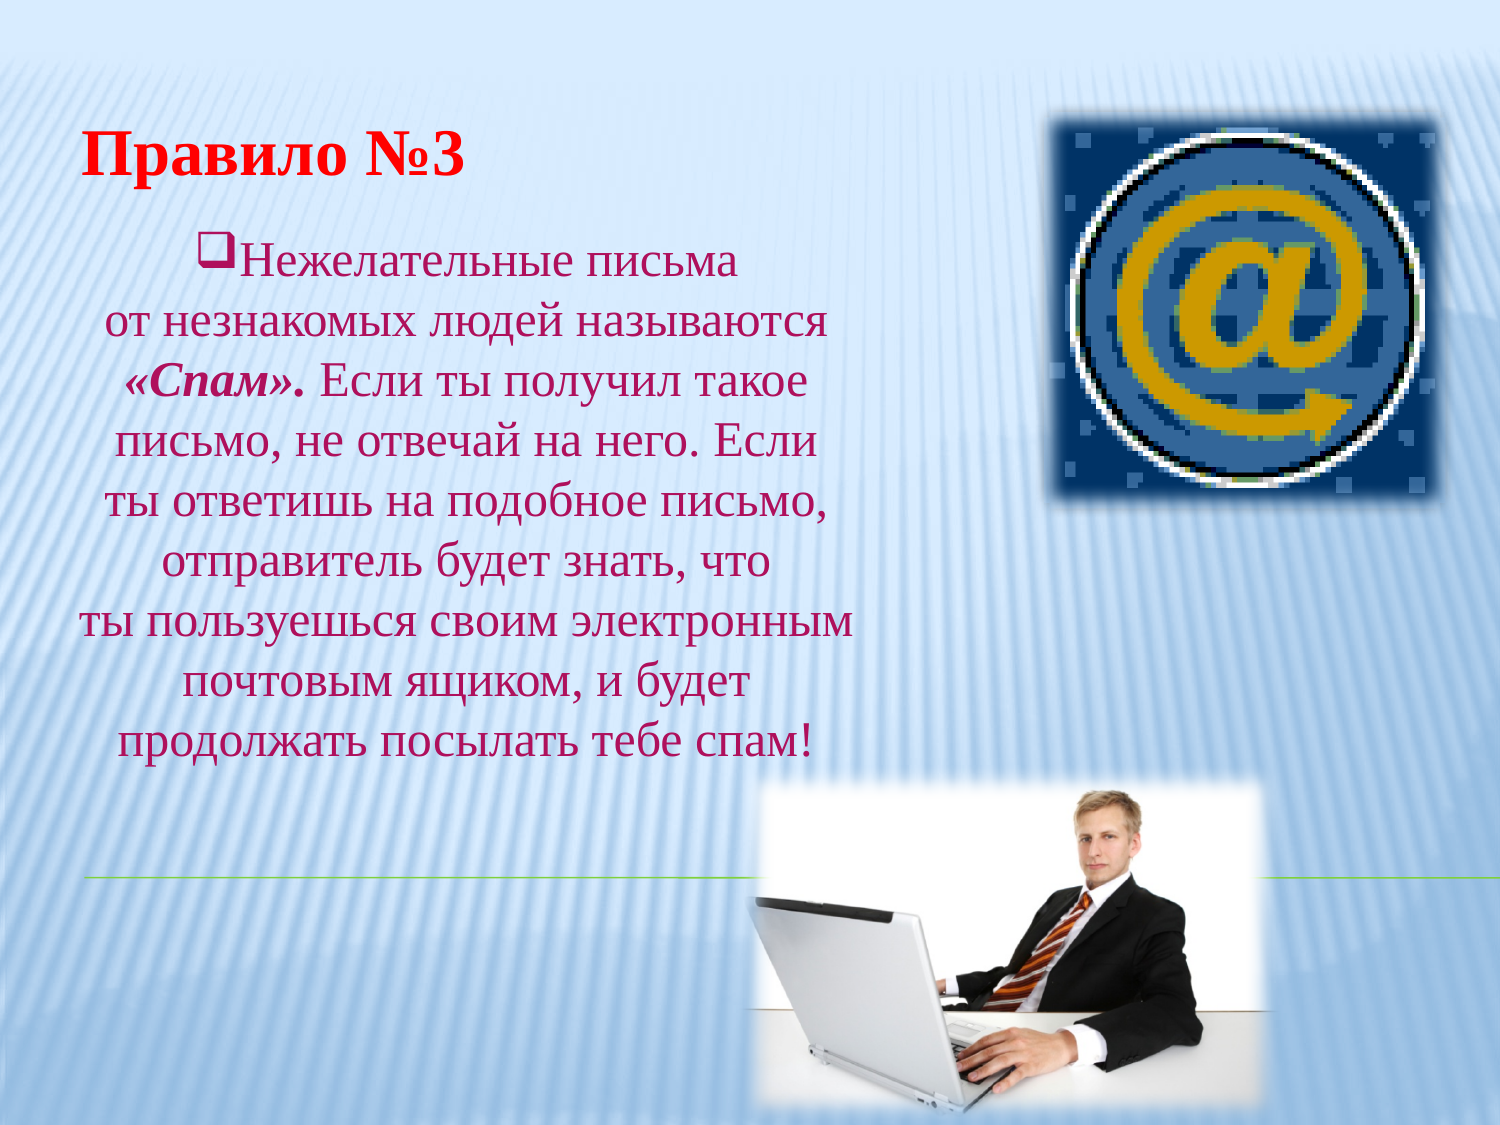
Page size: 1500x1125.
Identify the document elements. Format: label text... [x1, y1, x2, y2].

picture [1033, 101, 1456, 519]
text_box Нежелательные письма от незнакомых людей называются «Спам». Если ты получил такое письмо, не отвечай на него. Если ты ответишь на подобное письмо, отправитель будет знать, что ты пользуешься своим электронным почтовым ящиком, и будет продолжать посылать тебе спам! [41, 174, 892, 820]
picture [737, 762, 1282, 1125]
text_box Правило №3 [66, 101, 482, 174]
